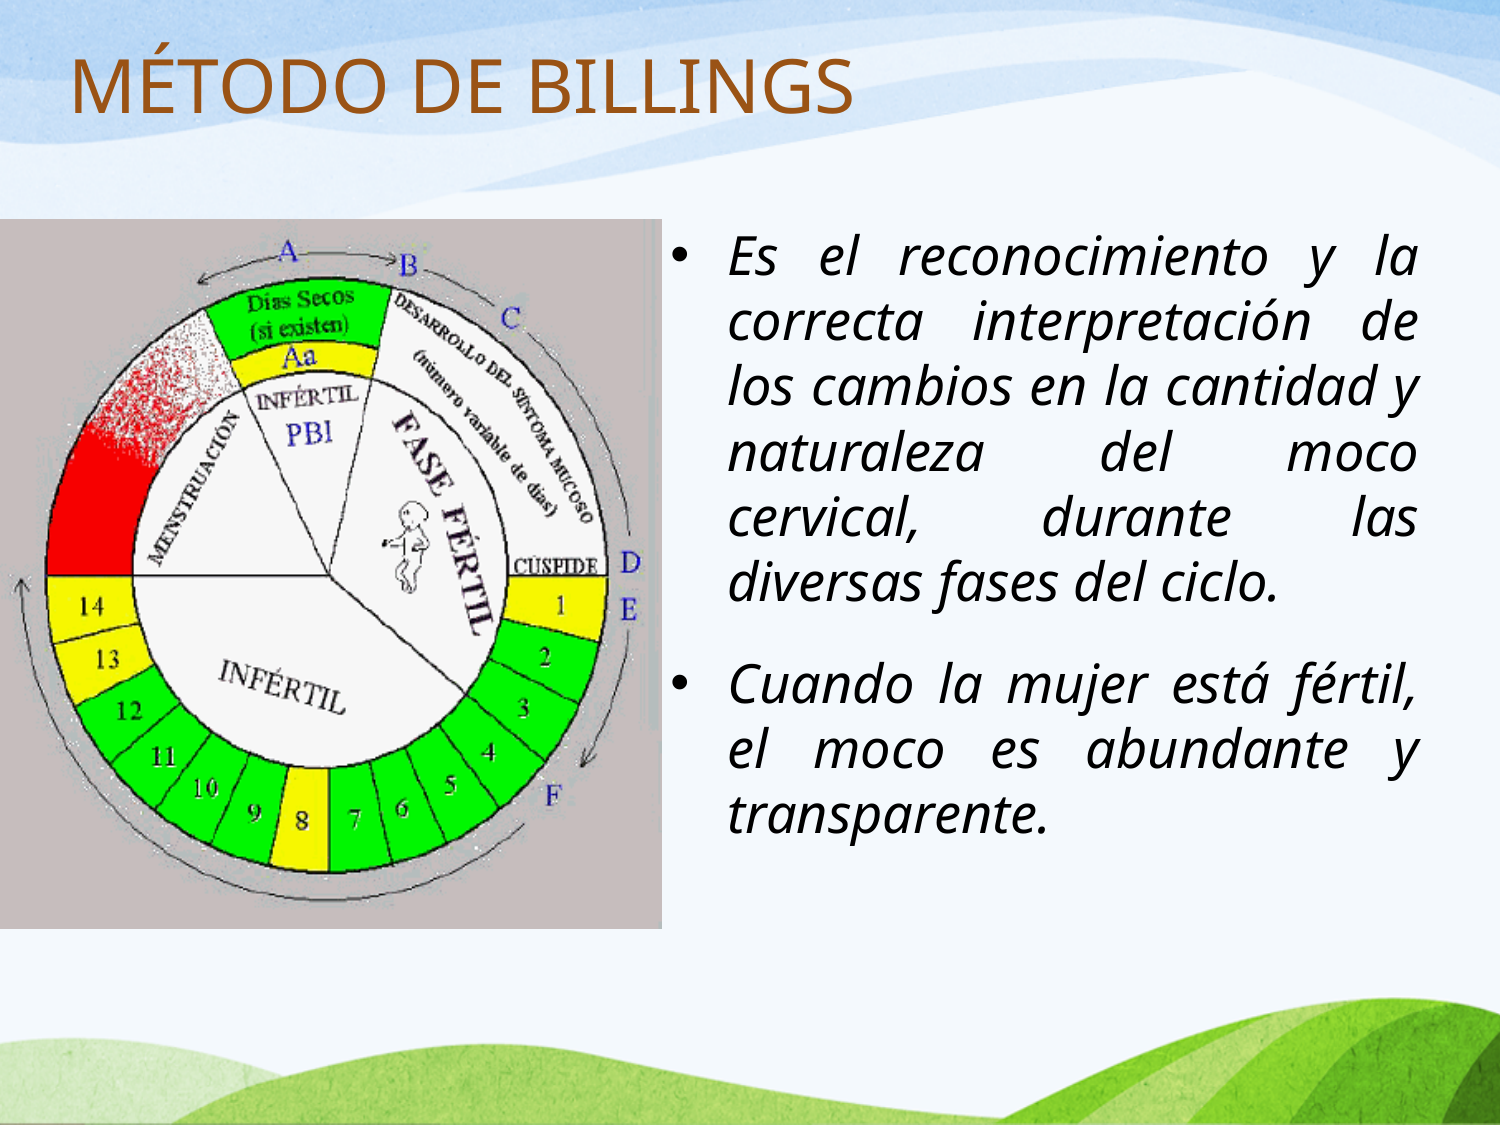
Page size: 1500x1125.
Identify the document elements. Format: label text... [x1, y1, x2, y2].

title MÉTODO DE BILLINGS [53, 31, 1450, 138]
picture [0, 929, 655, 1125]
list Es el reconocimiento y la correcta interpretación de los cambios en la cantidad y naturaleza del moco cervical, durante las diversas fases del ciclo. Cuando la mujer está fértil, el moco es abundante y transparente. [655, 213, 1436, 1125]
picture [0, 0, 1500, 1125]
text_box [0, 219, 662, 929]
